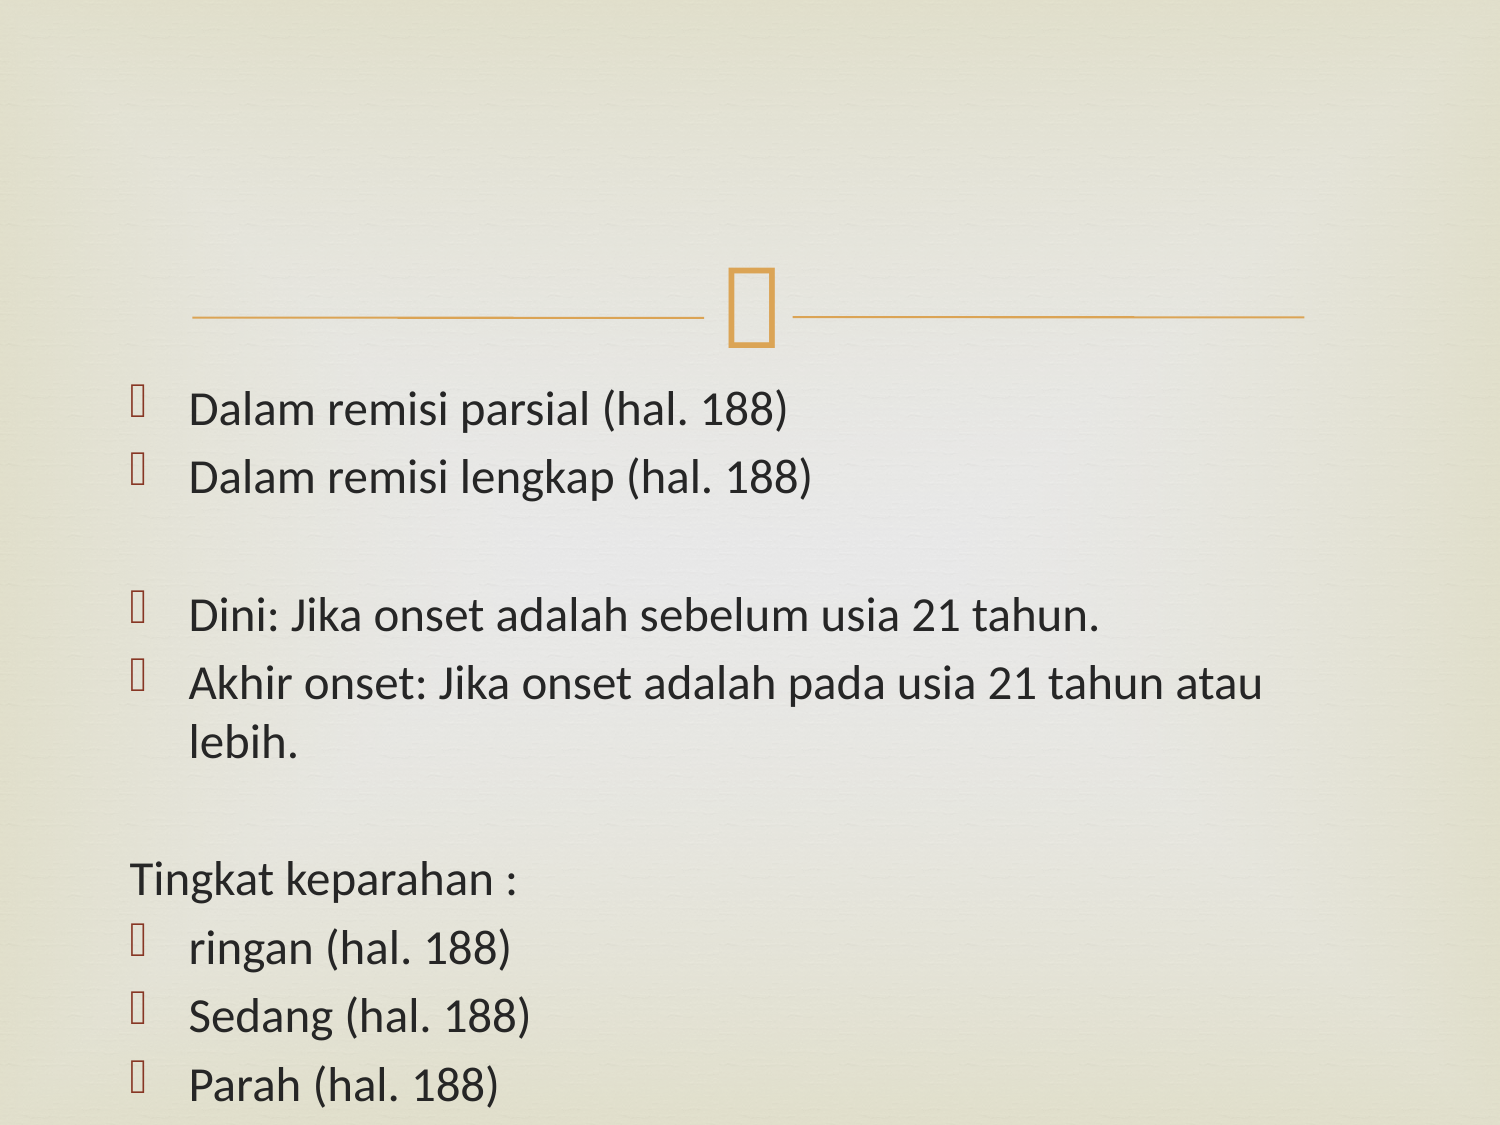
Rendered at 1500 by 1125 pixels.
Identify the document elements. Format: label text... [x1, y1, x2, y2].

list Dalam remisi parsial (hal. 188) Dalam remisi lengkap (hal. 188) Dini: Jika onset adalah sebelum usia 21 tahun. Akhir onset: Jika onset adalah pada usia 21 tahun atau lebih. Tingkat keparahan : ringan (hal. 188) Sedang (hal. 188) Parah (hal. 188) [114, 368, 1386, 1125]
